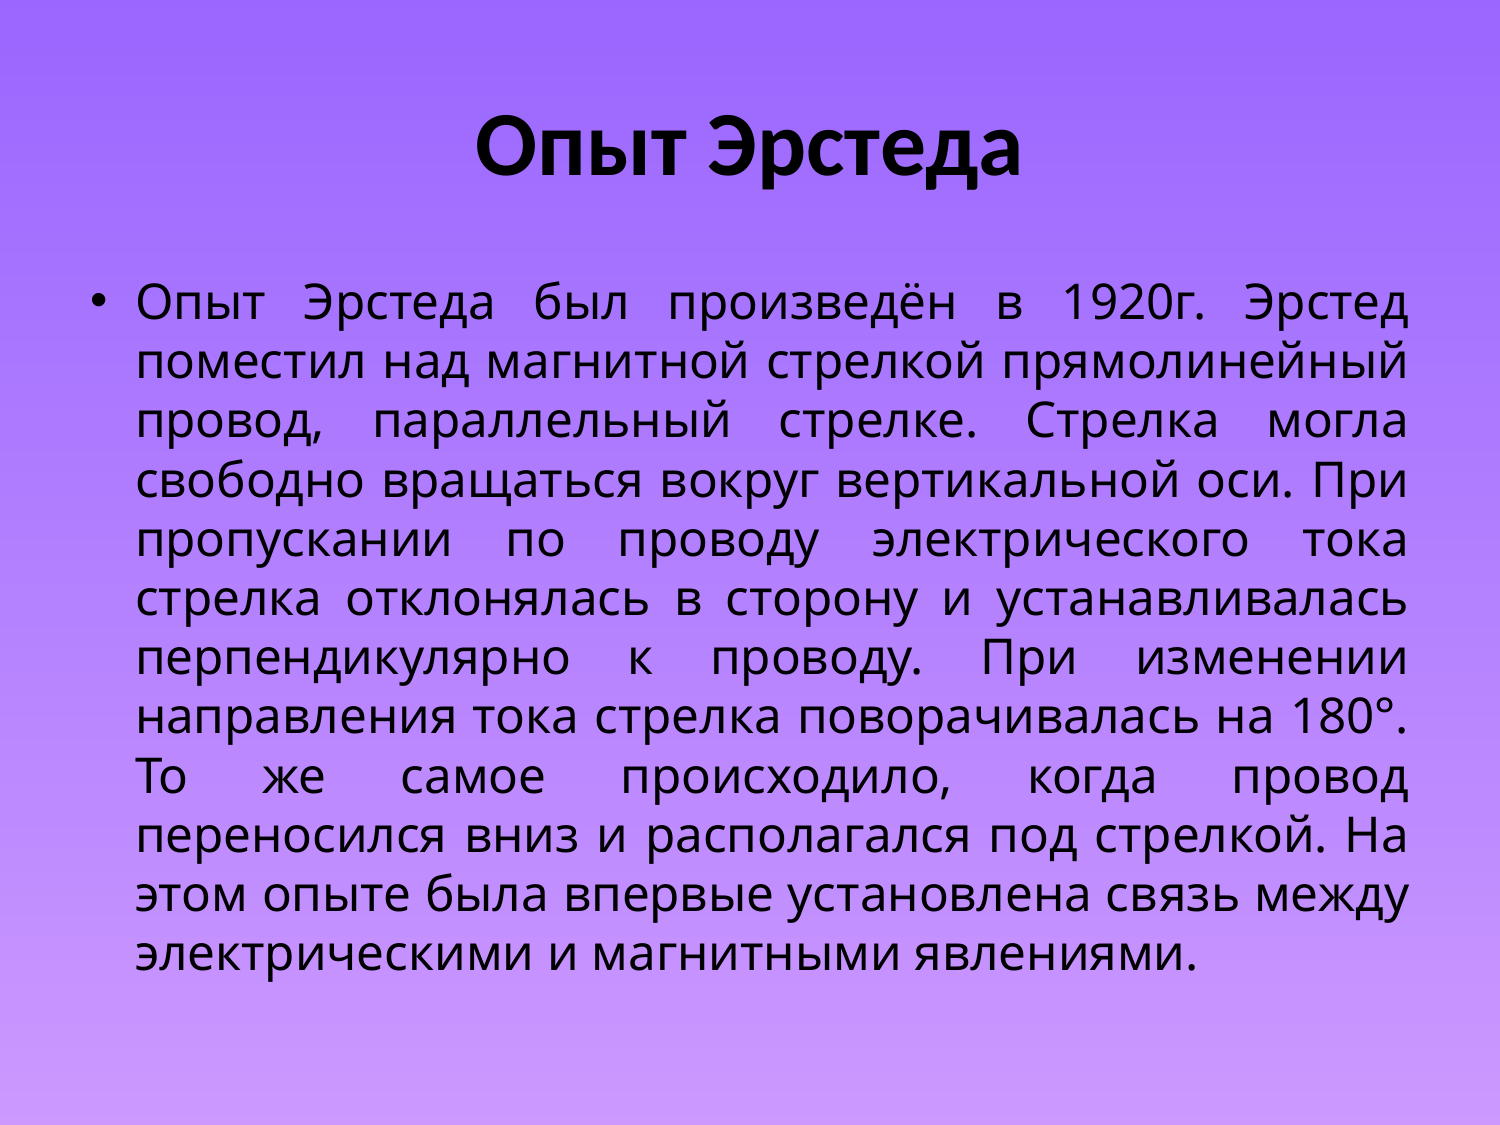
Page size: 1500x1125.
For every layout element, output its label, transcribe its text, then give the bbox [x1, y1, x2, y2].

title Опыт Эрстеда [75, 45, 1425, 233]
list Опыт Эрстеда был произведён в 1920г. Эрстед поместил над магнитной стрелкой прямолинейный провод, параллельный стрелке. Стрелка могла свободно вращаться вокруг вертикальной оси. При пропускании по проводу электрического тока стрелка отклонялась в сторону и устанавливалась перпендикулярно к проводу. При изменении направления тока стрелка поворачивалась на 180°. То же самое происходило, когда провод переносился вниз и располагался под стрелкой. На этом опыте была впервые установлена связь между электрическими и магнитными явлениями. [75, 262, 1425, 1005]
